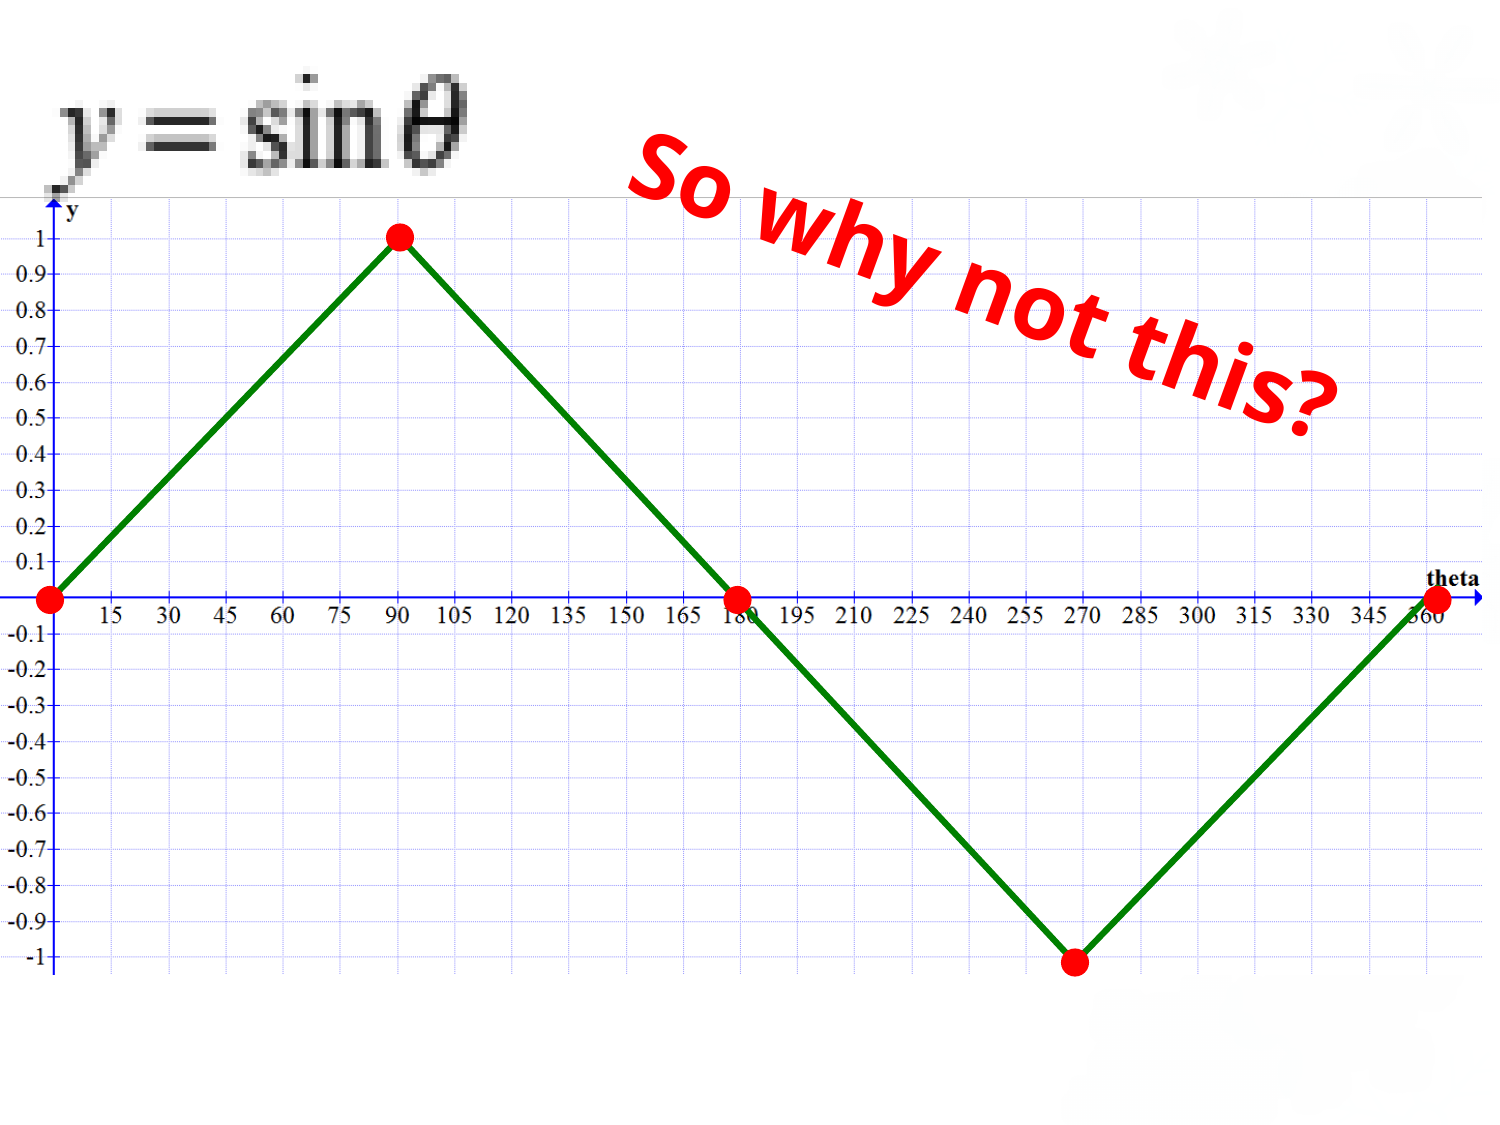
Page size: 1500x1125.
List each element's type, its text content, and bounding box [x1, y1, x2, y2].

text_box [28, 49, 476, 213]
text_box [399, 236, 1076, 964]
text_box So why not this? [555, 74, 925, 194]
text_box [1074, 586, 1438, 963]
picture [0, 196, 1482, 976]
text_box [49, 236, 399, 601]
